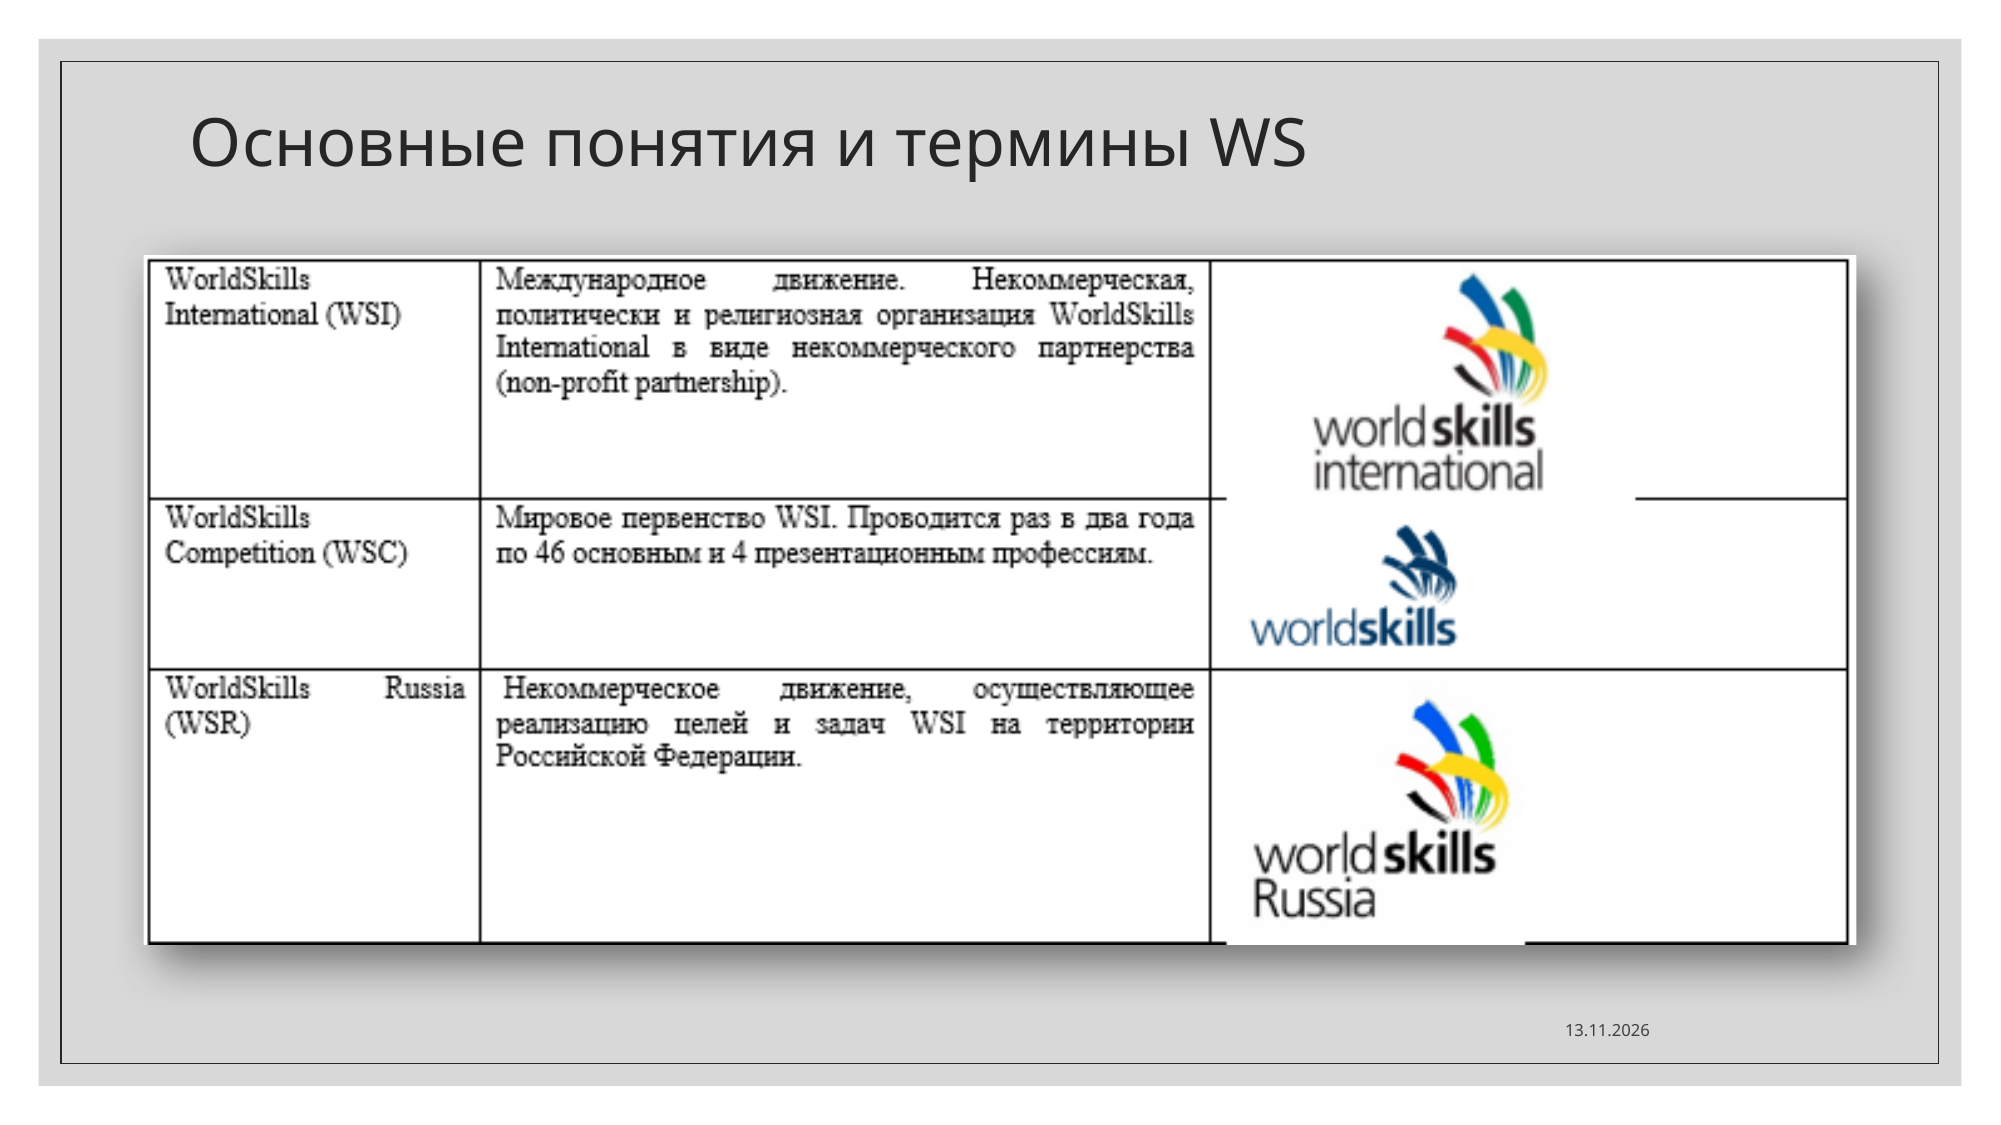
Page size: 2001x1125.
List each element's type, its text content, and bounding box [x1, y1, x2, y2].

title Основные понятия и термины WS [174, 105, 1427, 185]
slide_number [1190, 996, 1665, 1050]
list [143, 255, 1857, 945]
